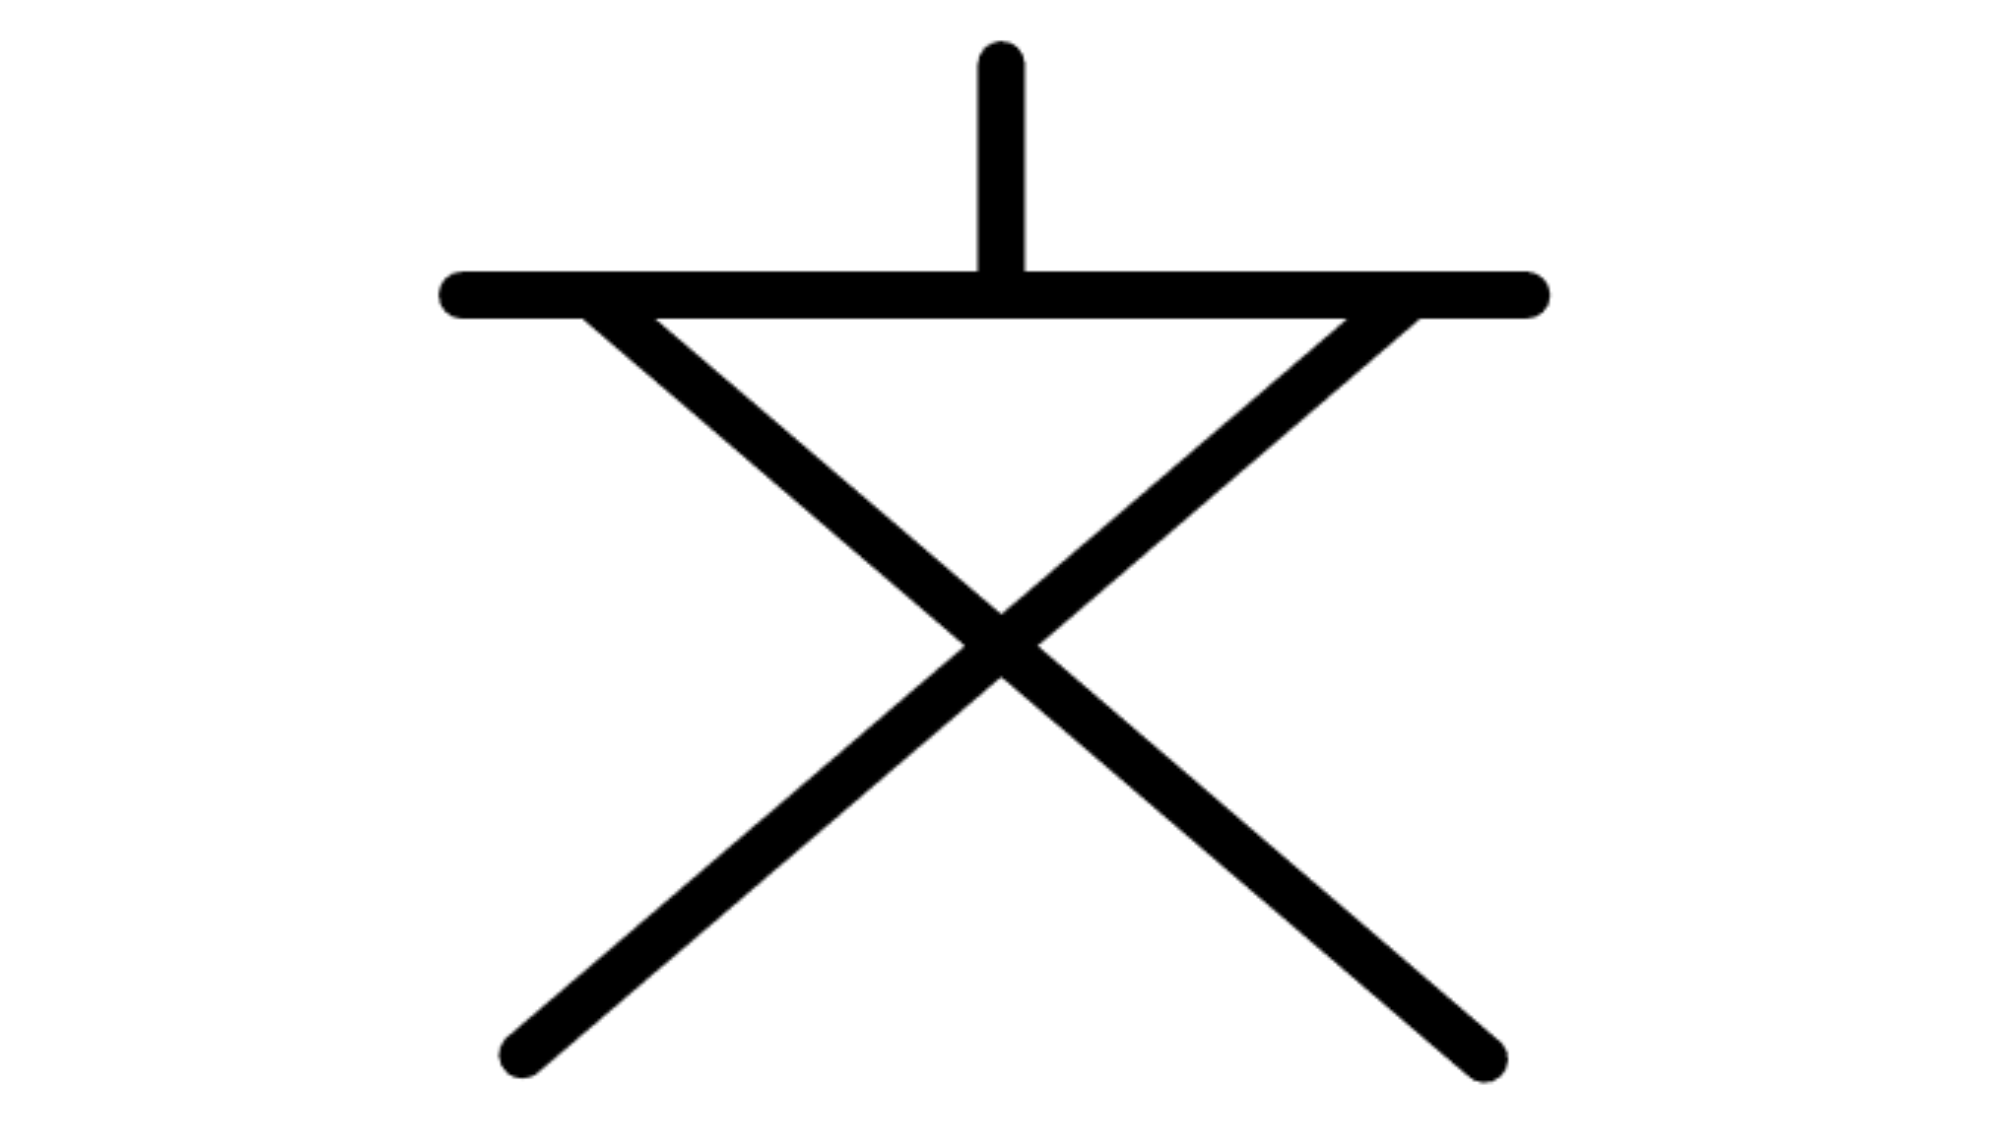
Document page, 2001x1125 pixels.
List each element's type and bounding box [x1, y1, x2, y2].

picture [404, 0, 1586, 1125]
